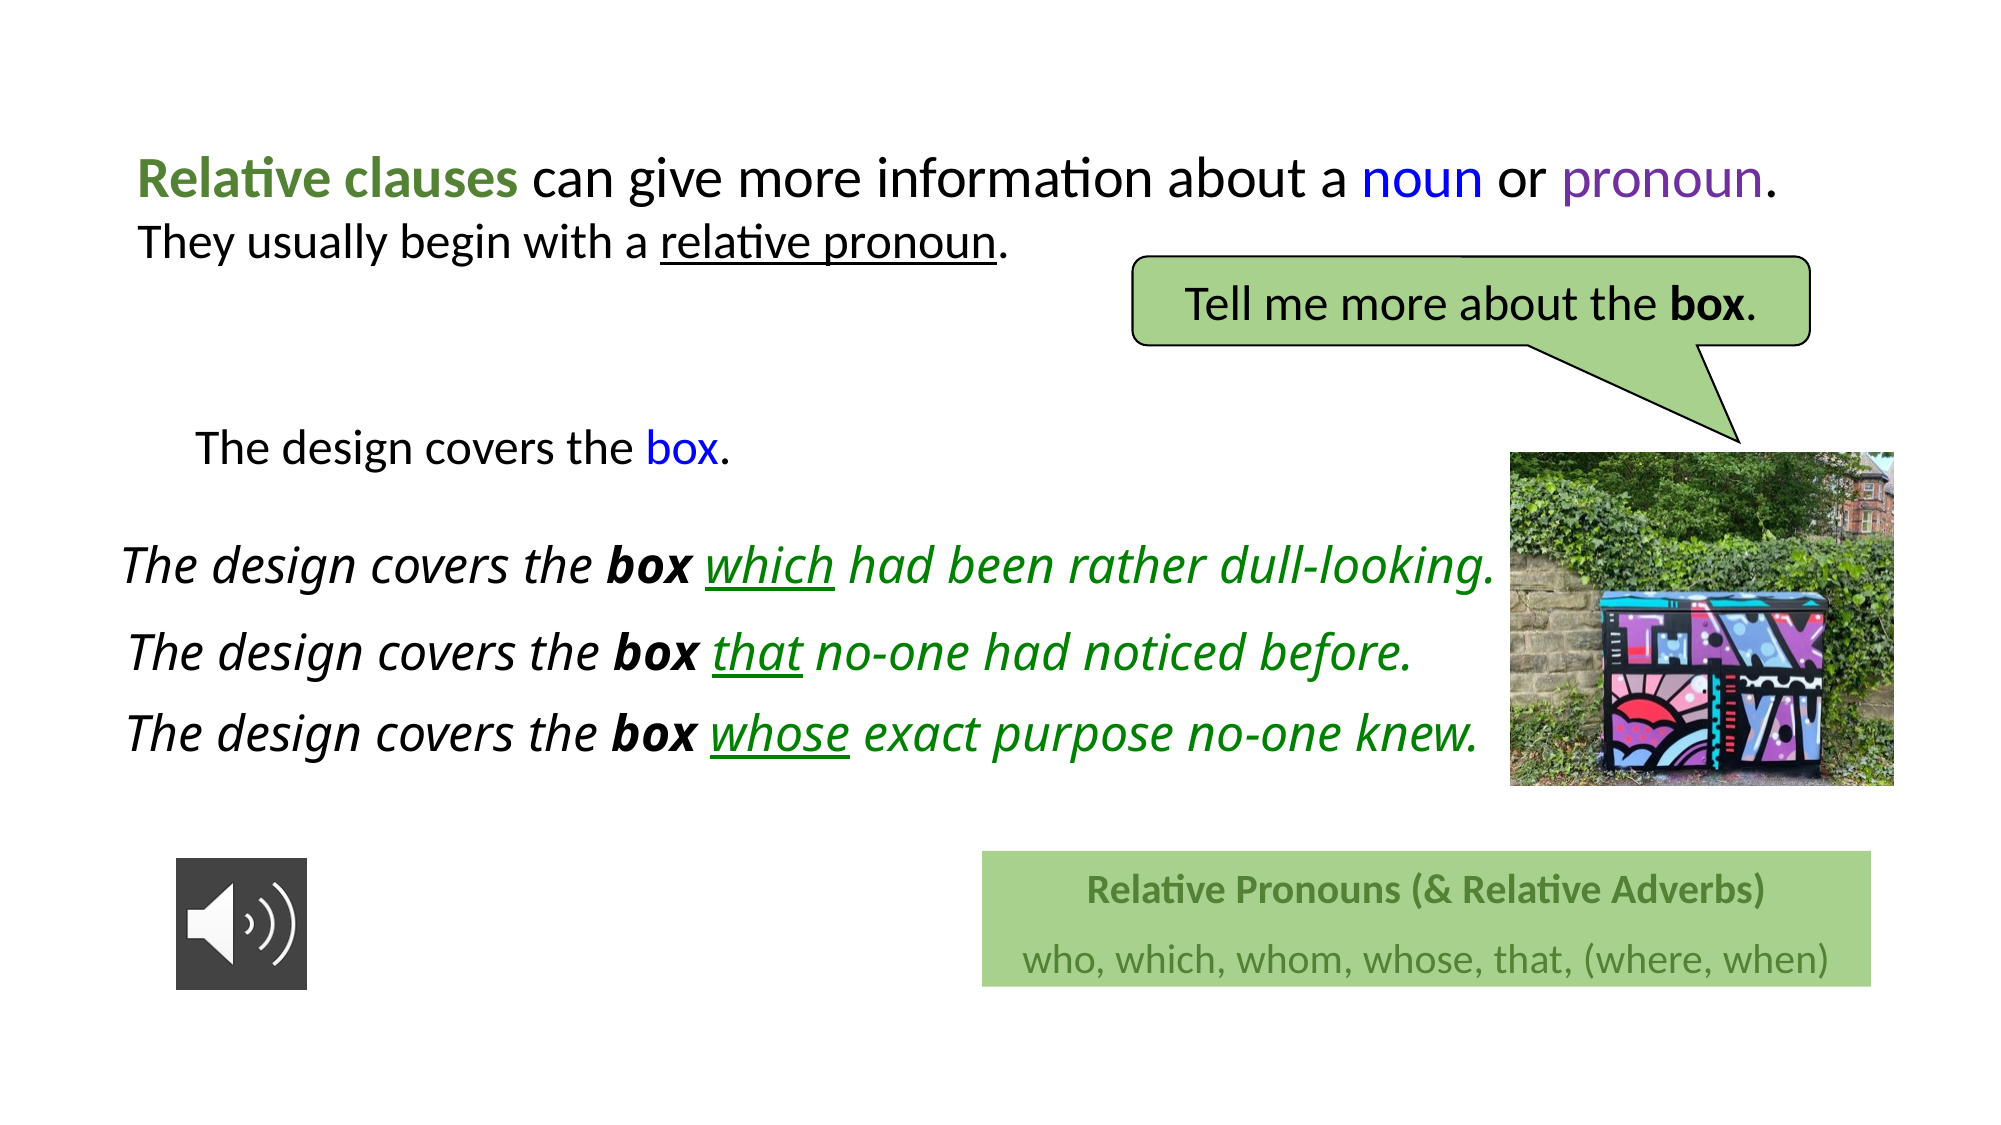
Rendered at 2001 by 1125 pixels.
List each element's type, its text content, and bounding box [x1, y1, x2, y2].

picture [174, 857, 309, 991]
text_box The design covers the box. [180, 407, 1375, 483]
text_box The design covers the box which had been rather dull-looking. [104, 526, 1510, 602]
text_box Relative Pronouns (& Relative Adverbs) who, which, whom, whose, that, (where, when) [982, 850, 1871, 987]
text_box The design covers the box that no-one had noticed before. [111, 613, 1443, 688]
text_box Relative clauses can give more information about a noun or pronoun. They usually begin with a relative pronoun. [122, 131, 1871, 277]
picture [1510, 452, 1894, 786]
text_box The design covers the box whose exact purpose no-one knew. [109, 694, 1496, 769]
text_box Tell me more about the box. [1131, 255, 1811, 445]
